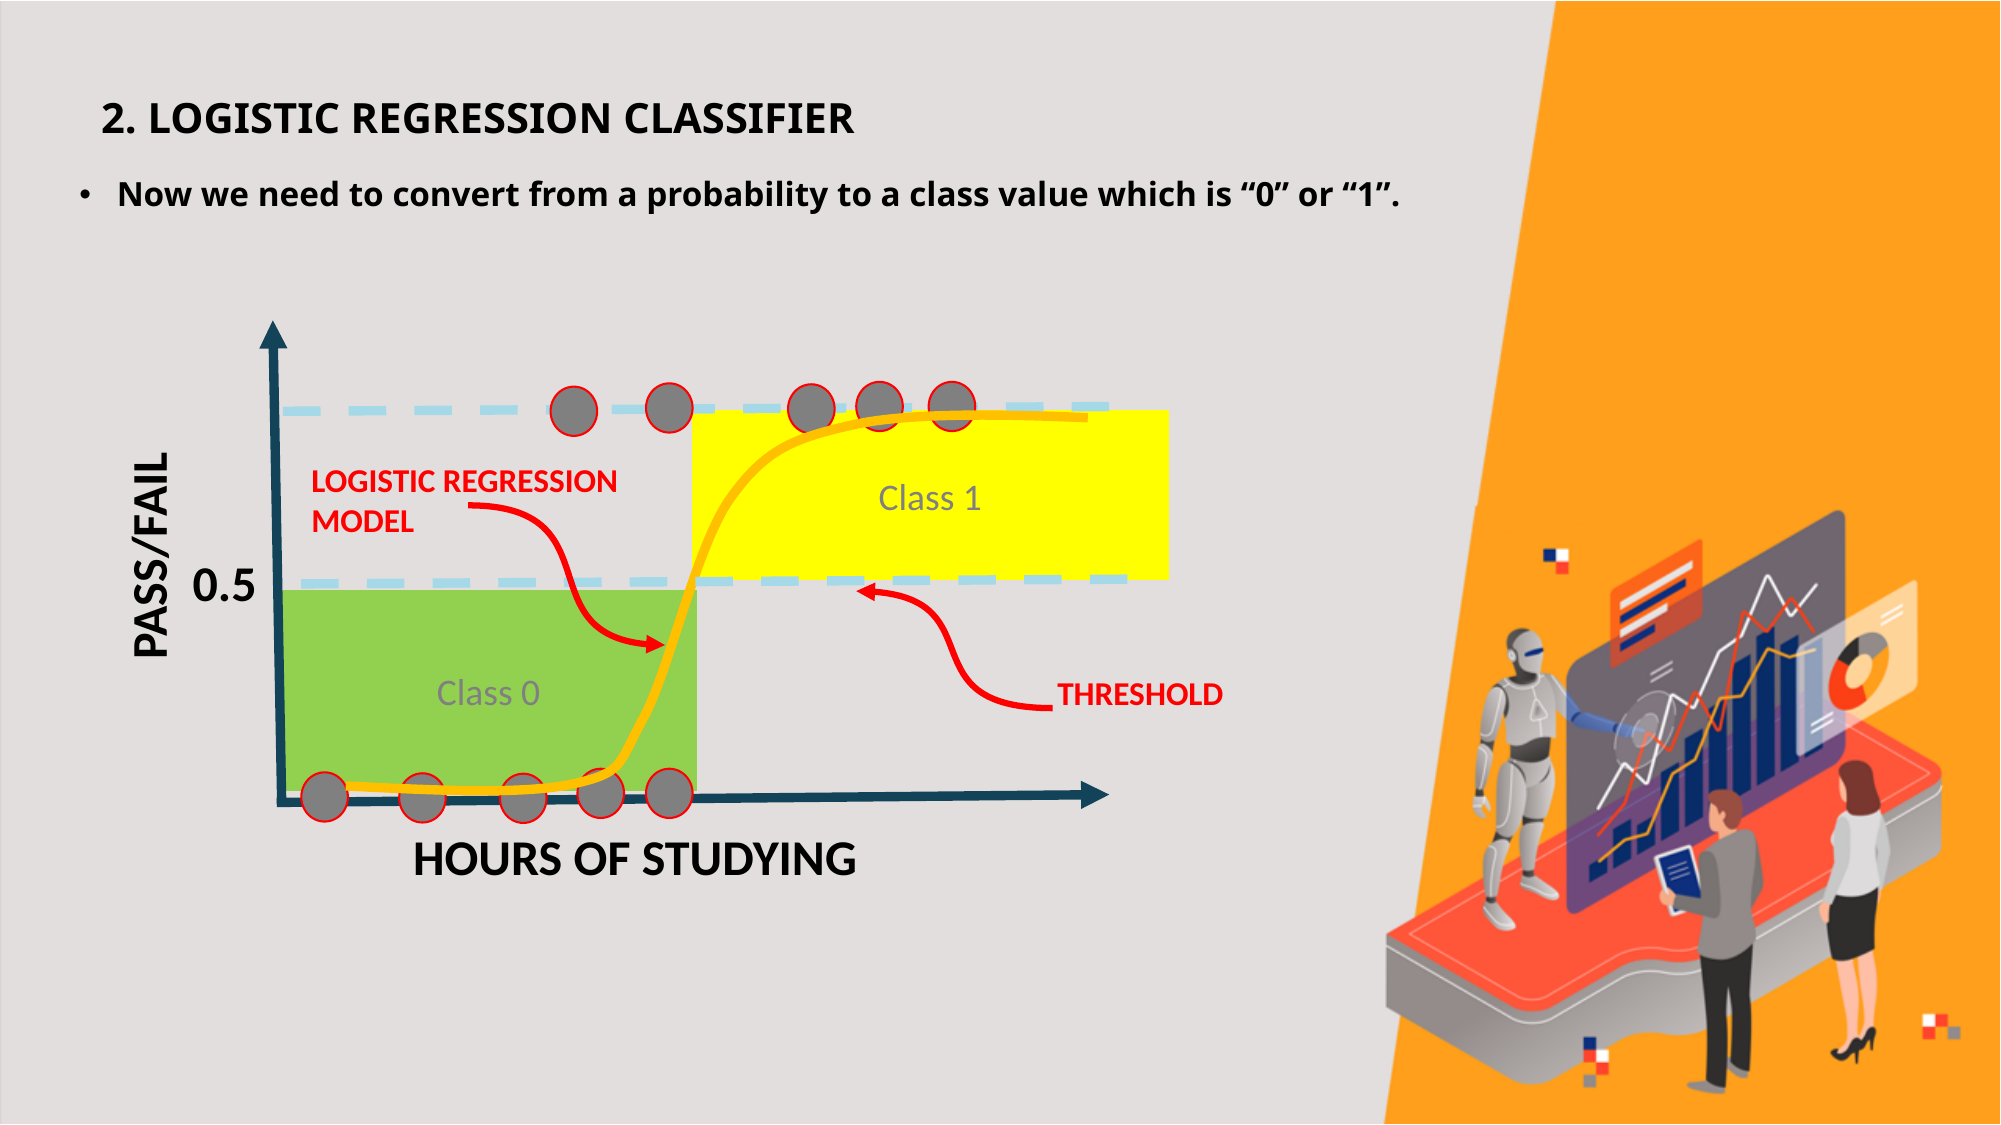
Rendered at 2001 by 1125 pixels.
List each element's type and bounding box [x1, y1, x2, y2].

text_box [290, 579, 467, 584]
text_box [282, 406, 1110, 412]
text_box [272, 320, 282, 807]
text_box [665, 579, 1128, 584]
text_box [467, 505, 665, 646]
text_box [282, 794, 1110, 803]
text_box [856, 590, 1053, 709]
picture [0, 1, 2000, 1124]
